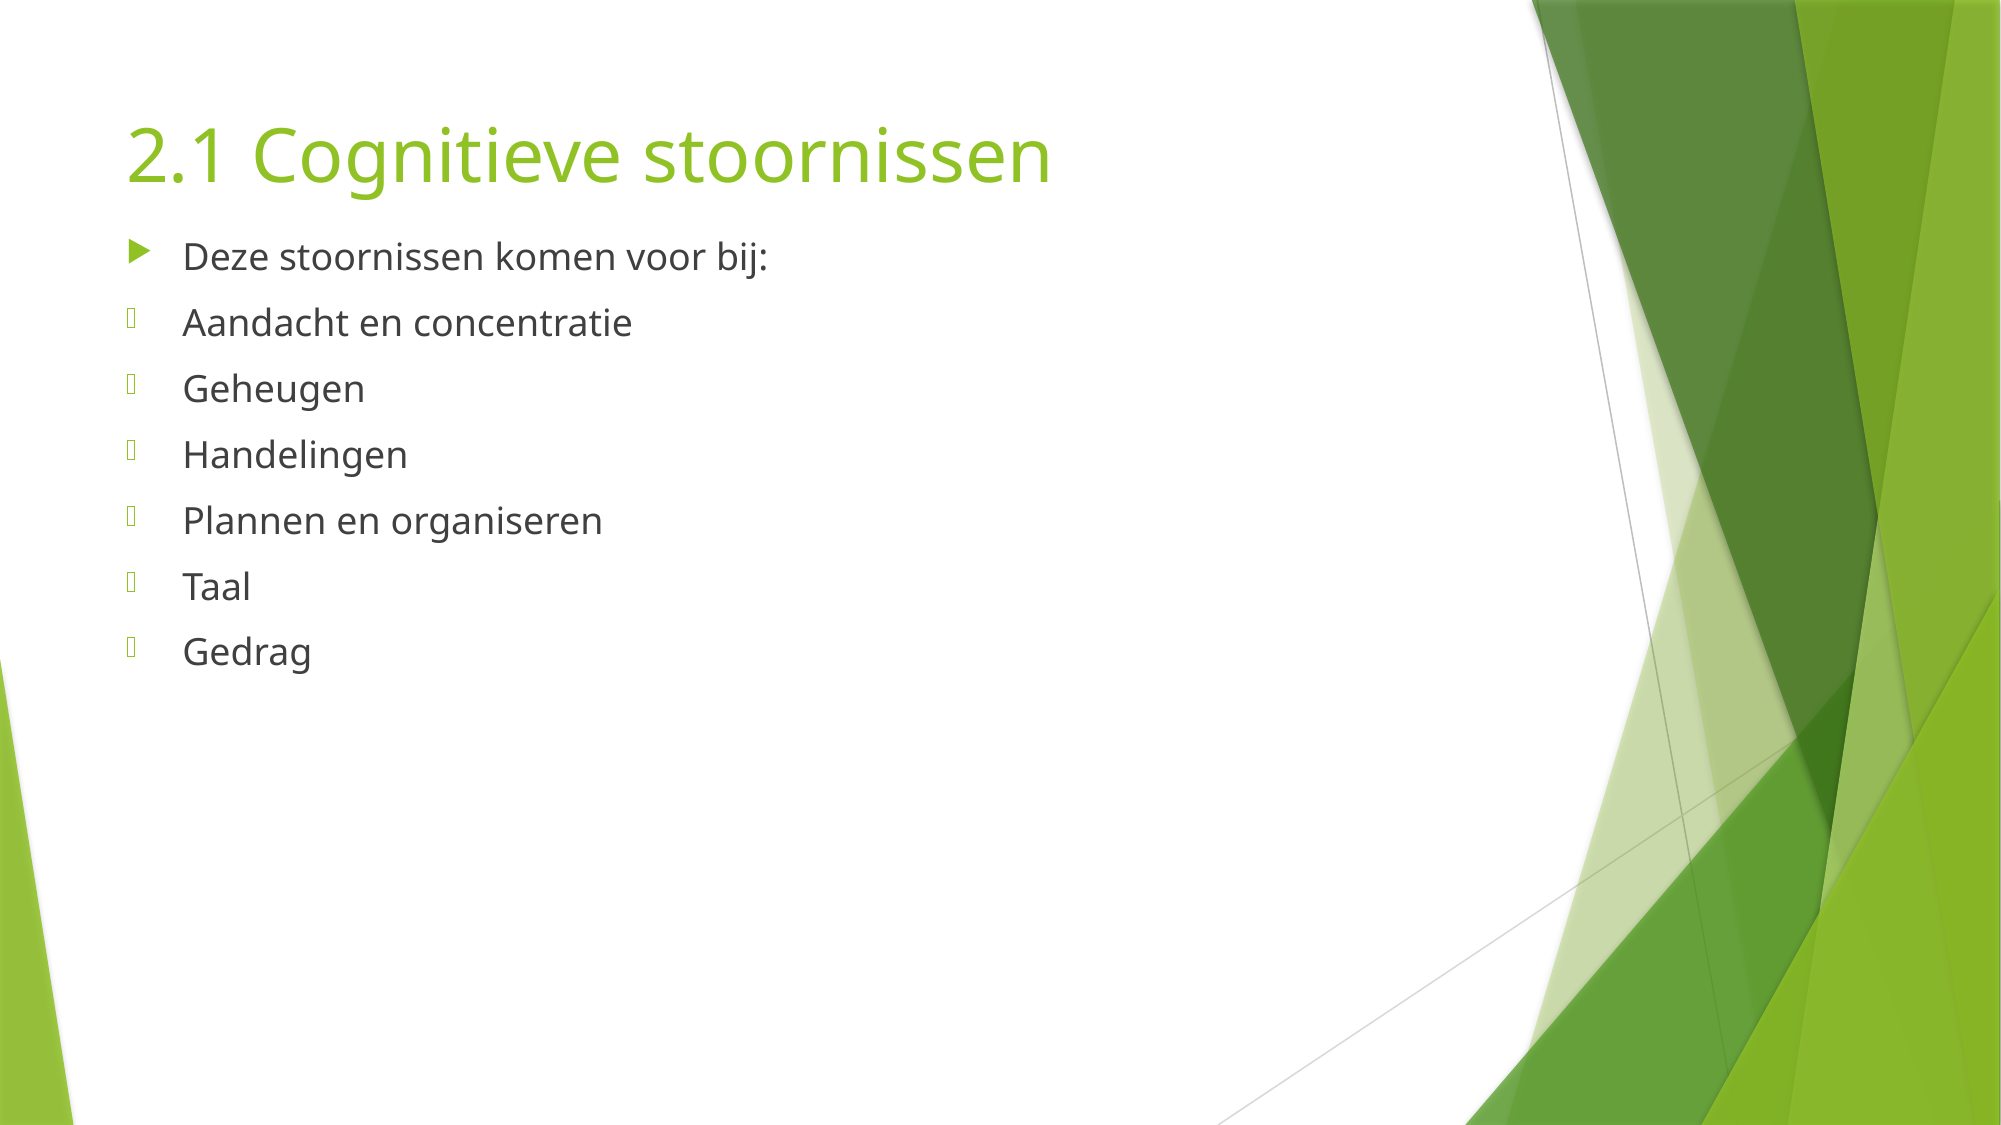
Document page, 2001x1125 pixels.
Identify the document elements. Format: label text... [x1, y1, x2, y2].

title 2.1 Cognitieve stoornissen [111, 99, 1522, 225]
list Deze stoornissen komen voor bij: Aandacht en concentratie Geheugen Handelingen Plannen en organiseren Taal Gedrag [111, 225, 1522, 863]
